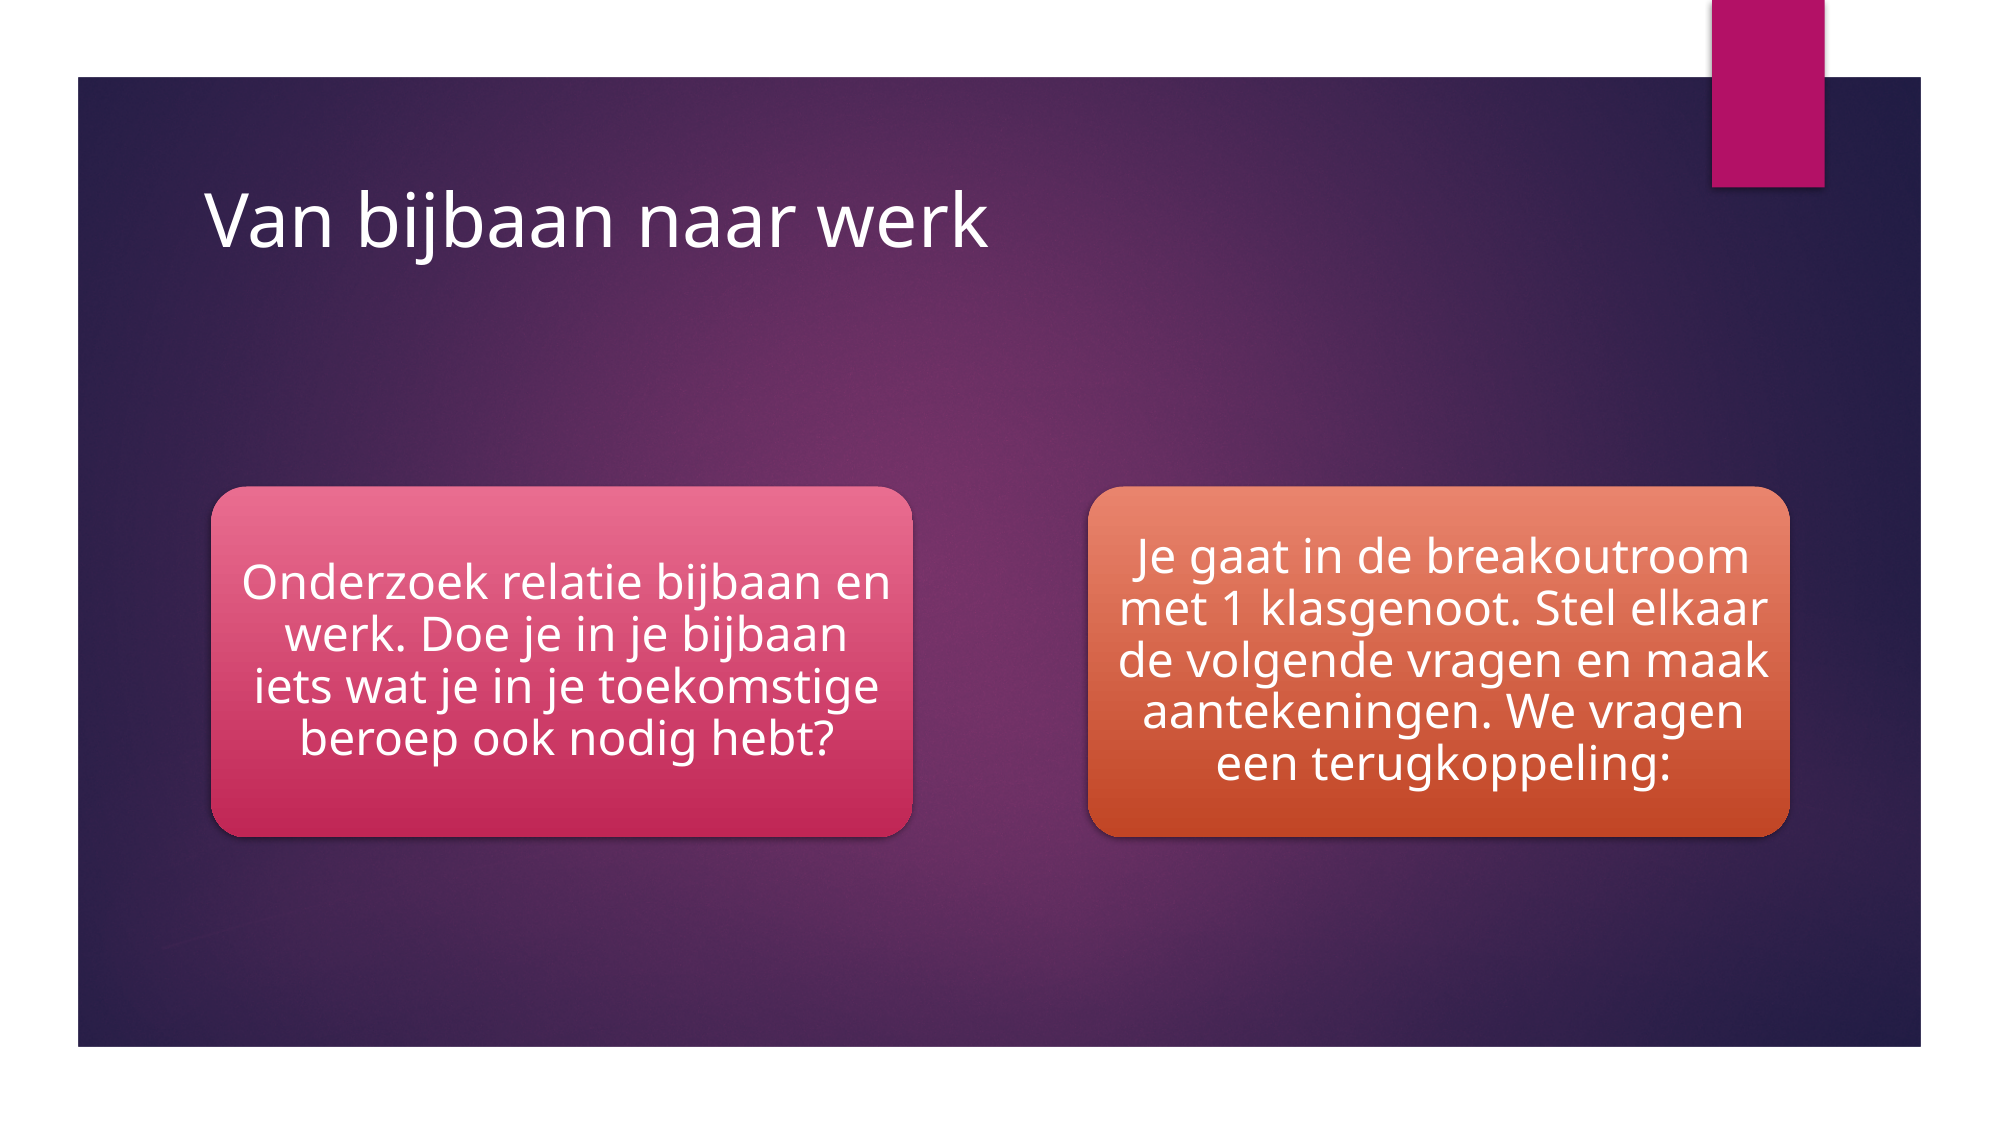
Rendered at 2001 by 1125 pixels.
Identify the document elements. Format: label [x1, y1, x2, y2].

text_box [0, 0, 2000, 1125]
list [210, 380, 1791, 943]
